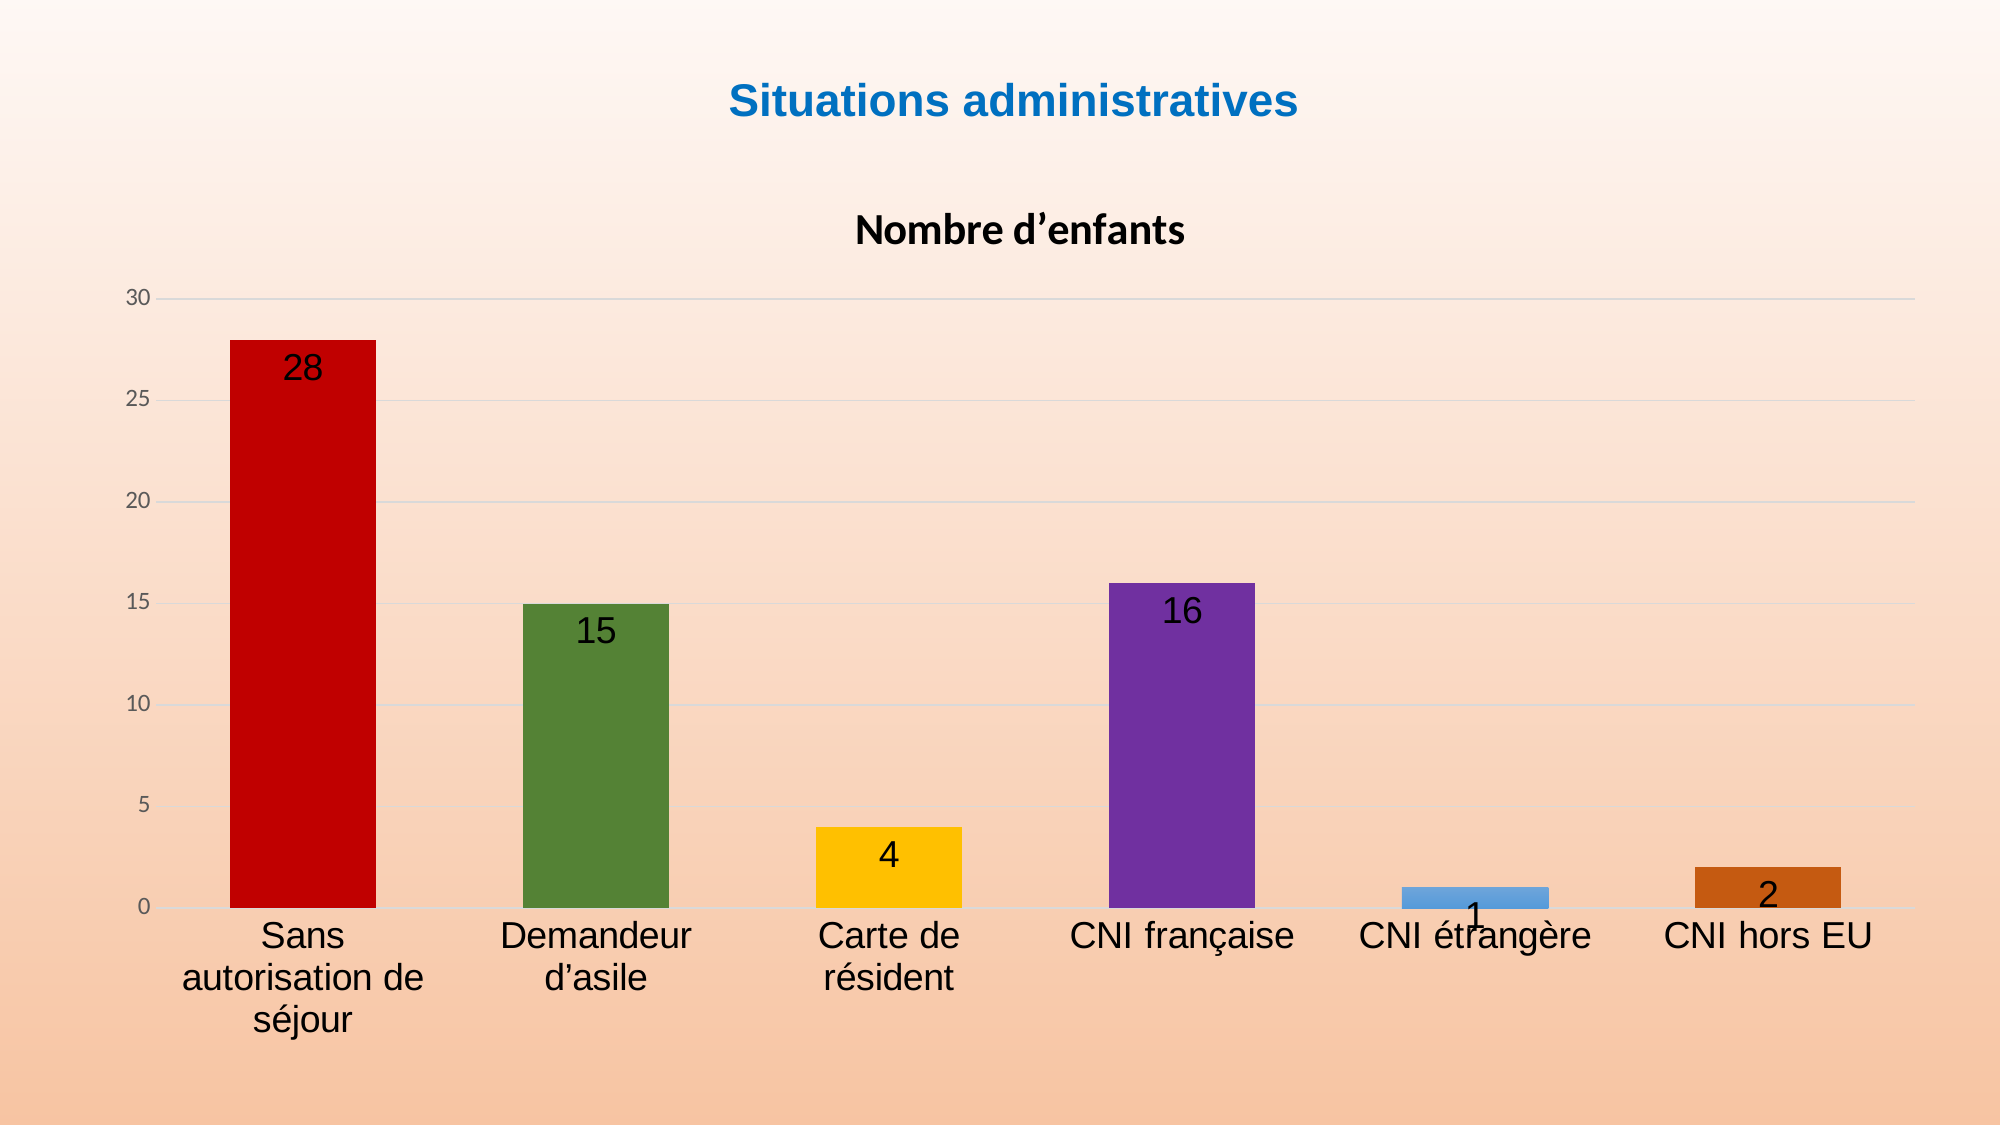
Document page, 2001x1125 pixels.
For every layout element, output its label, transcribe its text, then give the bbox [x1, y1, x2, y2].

chart [88, 172, 1952, 1059]
text_box Situations administratives [714, 62, 1327, 133]
